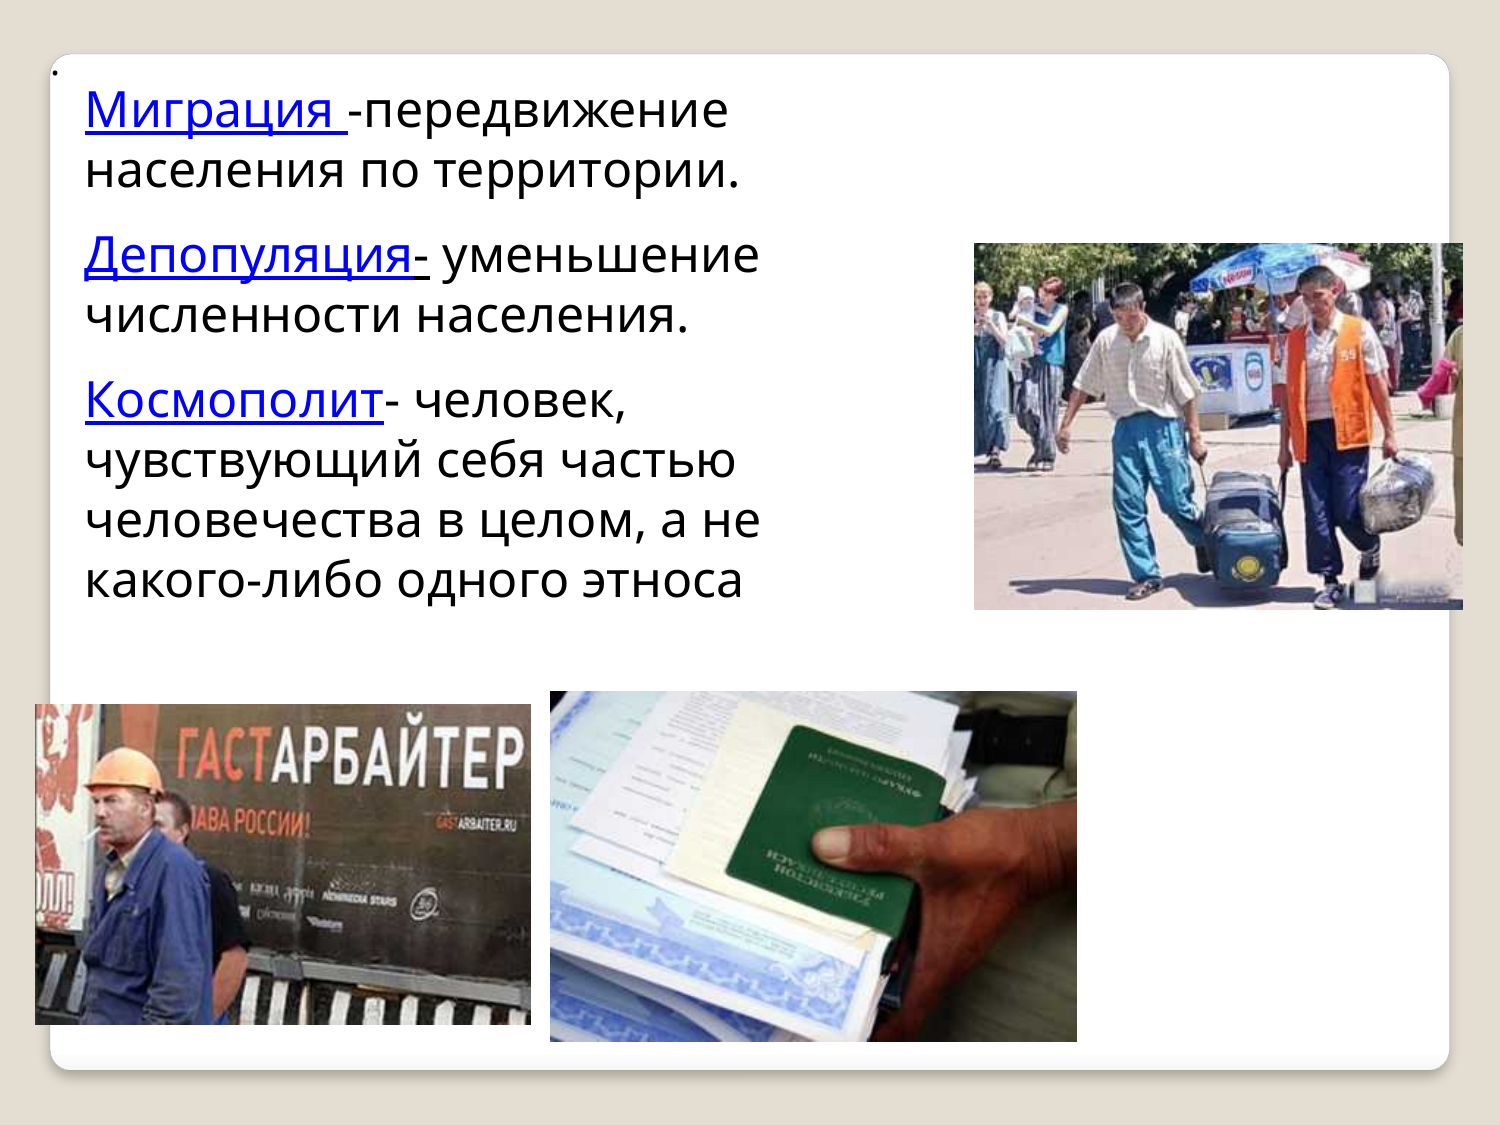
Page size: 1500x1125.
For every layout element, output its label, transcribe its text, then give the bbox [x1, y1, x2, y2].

picture [35, 703, 531, 1025]
text_box Миграция -передвижение населения по территории. Депопуляция- уменьшение численности населения. Космополит- человек, чувствующий себя частью человечества в целом, а не какого-либо одного этноса [70, 70, 961, 743]
picture [974, 243, 1463, 611]
picture [550, 691, 1077, 1042]
text_box . [35, 30, 1339, 91]
